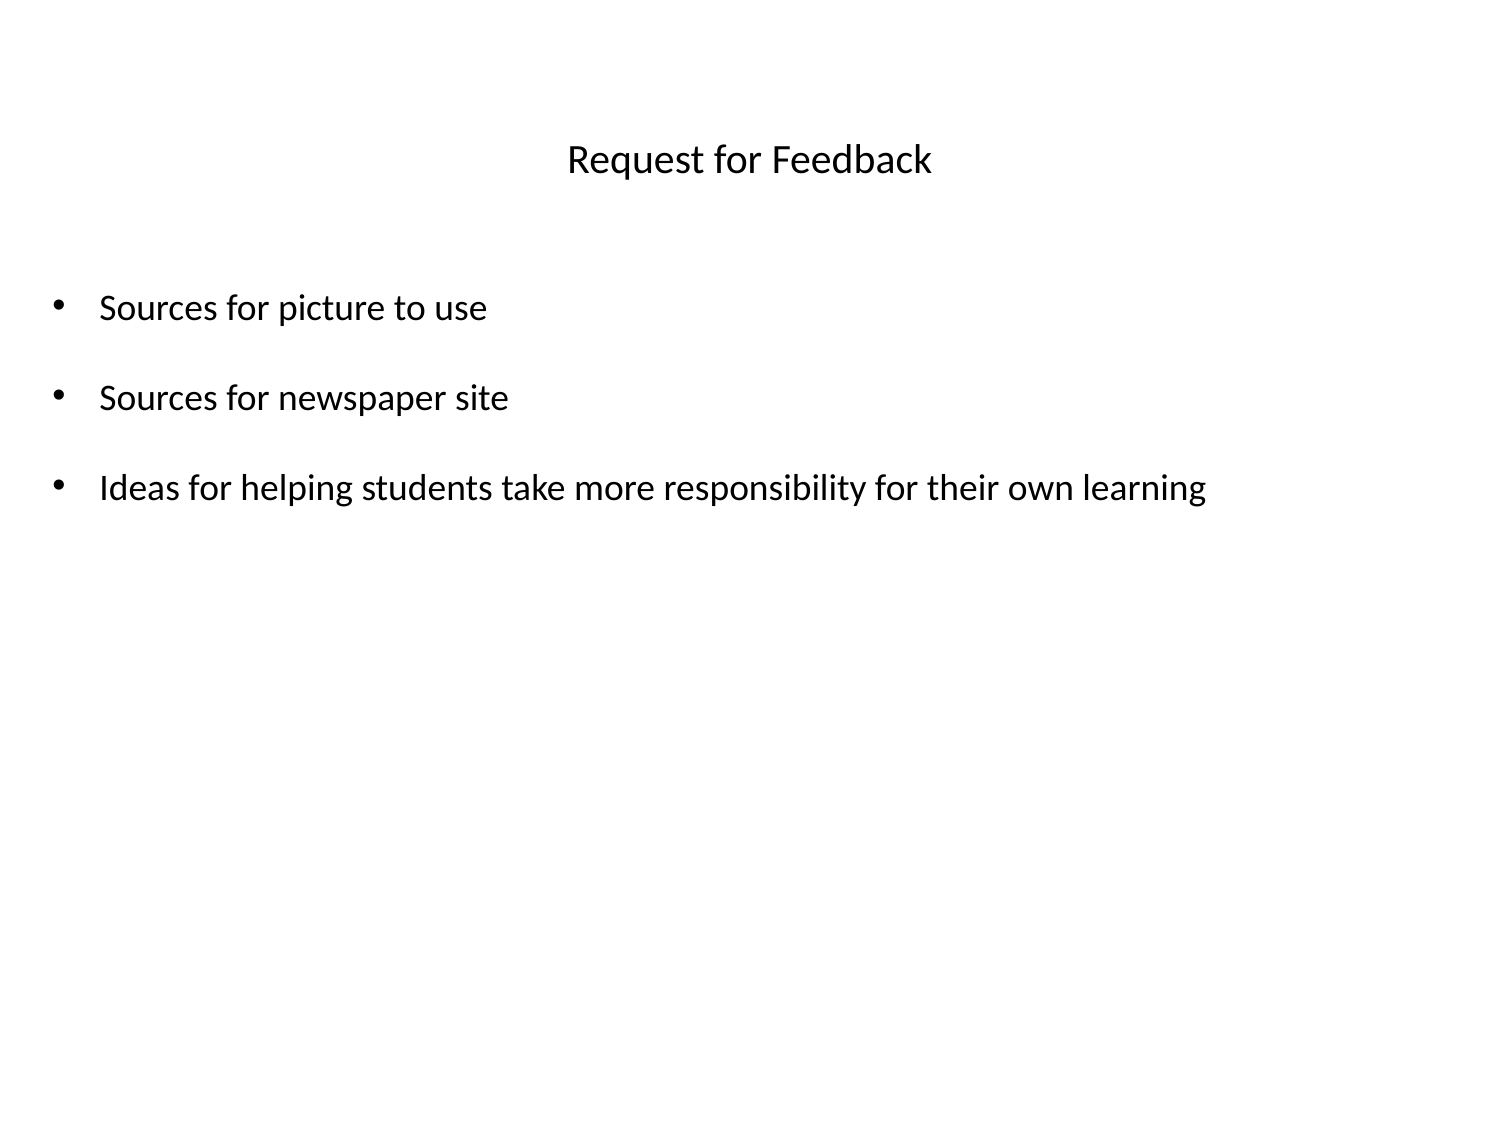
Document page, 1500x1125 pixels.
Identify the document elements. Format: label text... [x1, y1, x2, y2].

text_box Request for Feedback Sources for picture to use Sources for newspaper site Ideas for helping students take more responsibility for their own learning [37, 124, 1463, 665]
